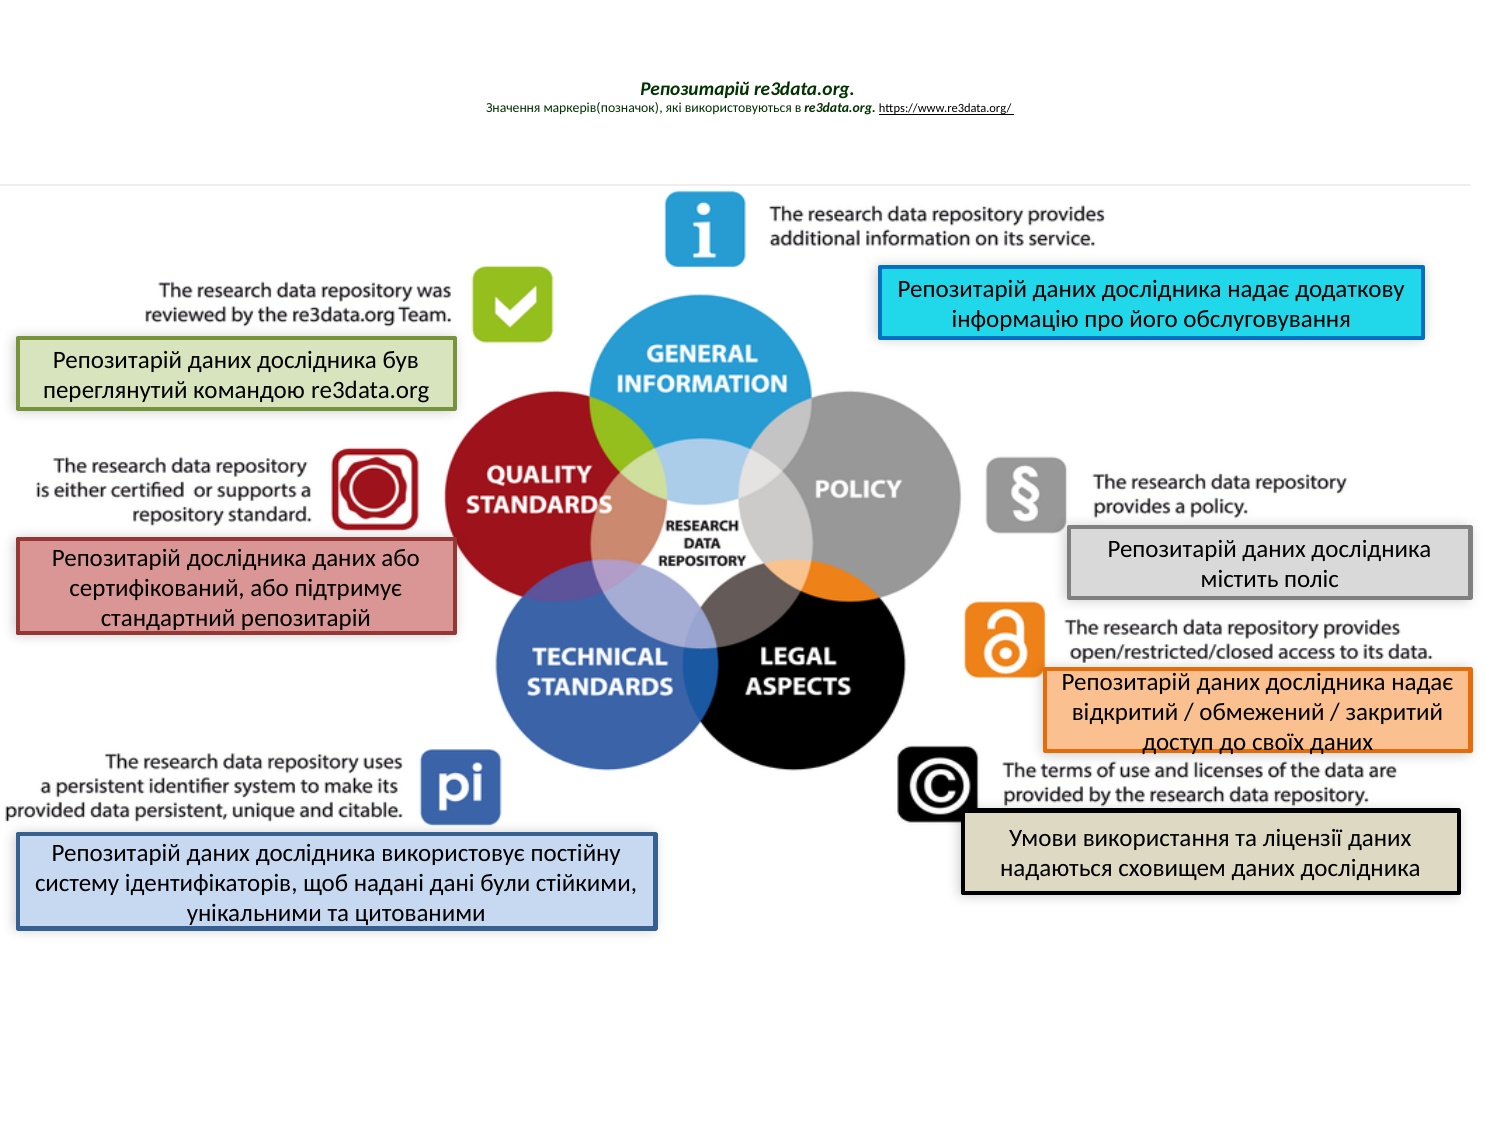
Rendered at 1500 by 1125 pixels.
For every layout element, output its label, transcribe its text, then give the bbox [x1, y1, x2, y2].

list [0, 184, 1471, 894]
title Репозитарій re3data.org. Значення маркерів(позначок), які використовуються в re3data.org. https://www.re3data.org/ [75, 19, 1425, 173]
text_box Репозитарій даних дослідника використовує постійну систему ідентифікаторів, щоб надані дані були стійкими, унікальними та цитованими [16, 902, 658, 931]
